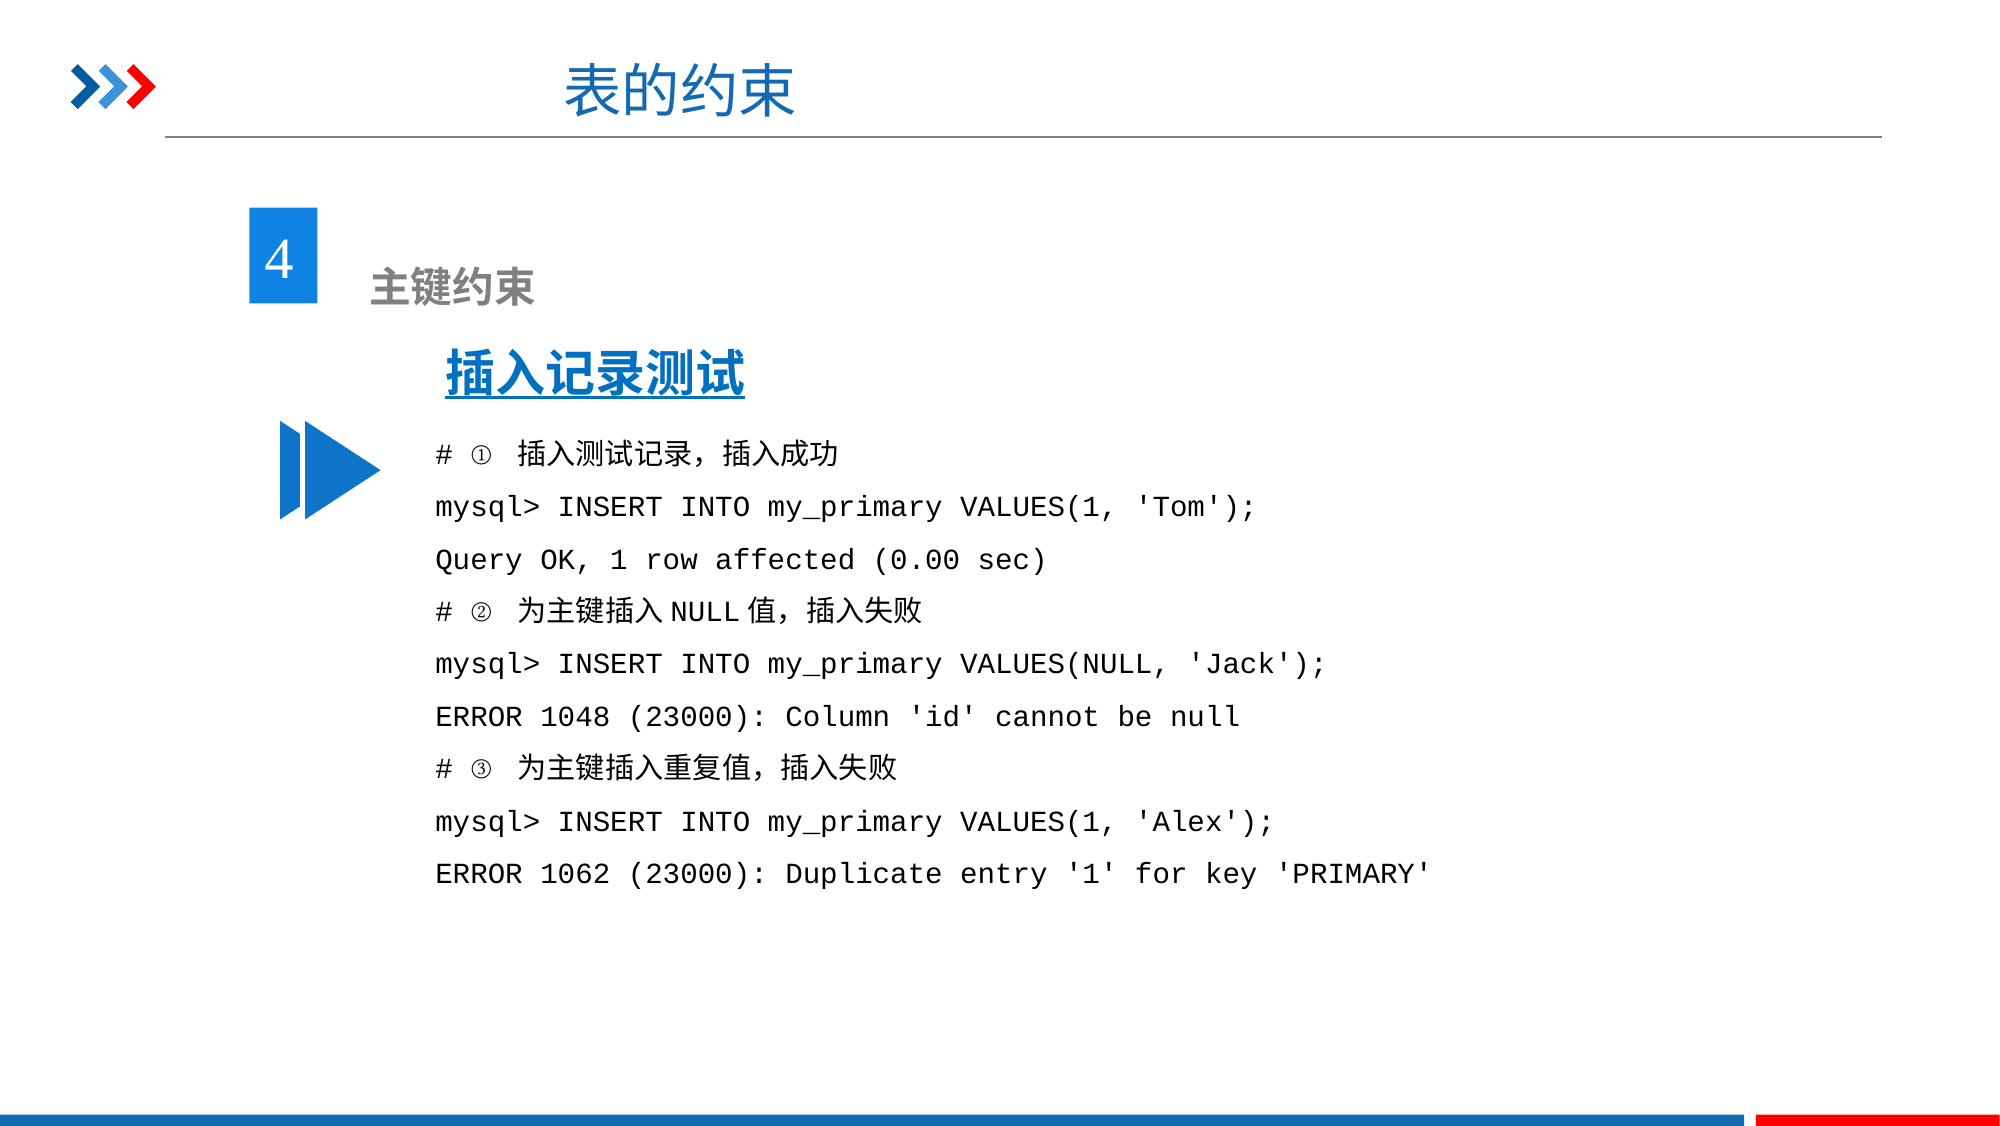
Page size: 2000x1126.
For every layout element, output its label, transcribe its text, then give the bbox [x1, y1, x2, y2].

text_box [382, 334, 1666, 903]
title 表的约束 [521, 25, 1296, 153]
text_box 主键约束 [319, 245, 1092, 320]
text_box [249, 207, 318, 304]
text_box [277, 416, 386, 525]
